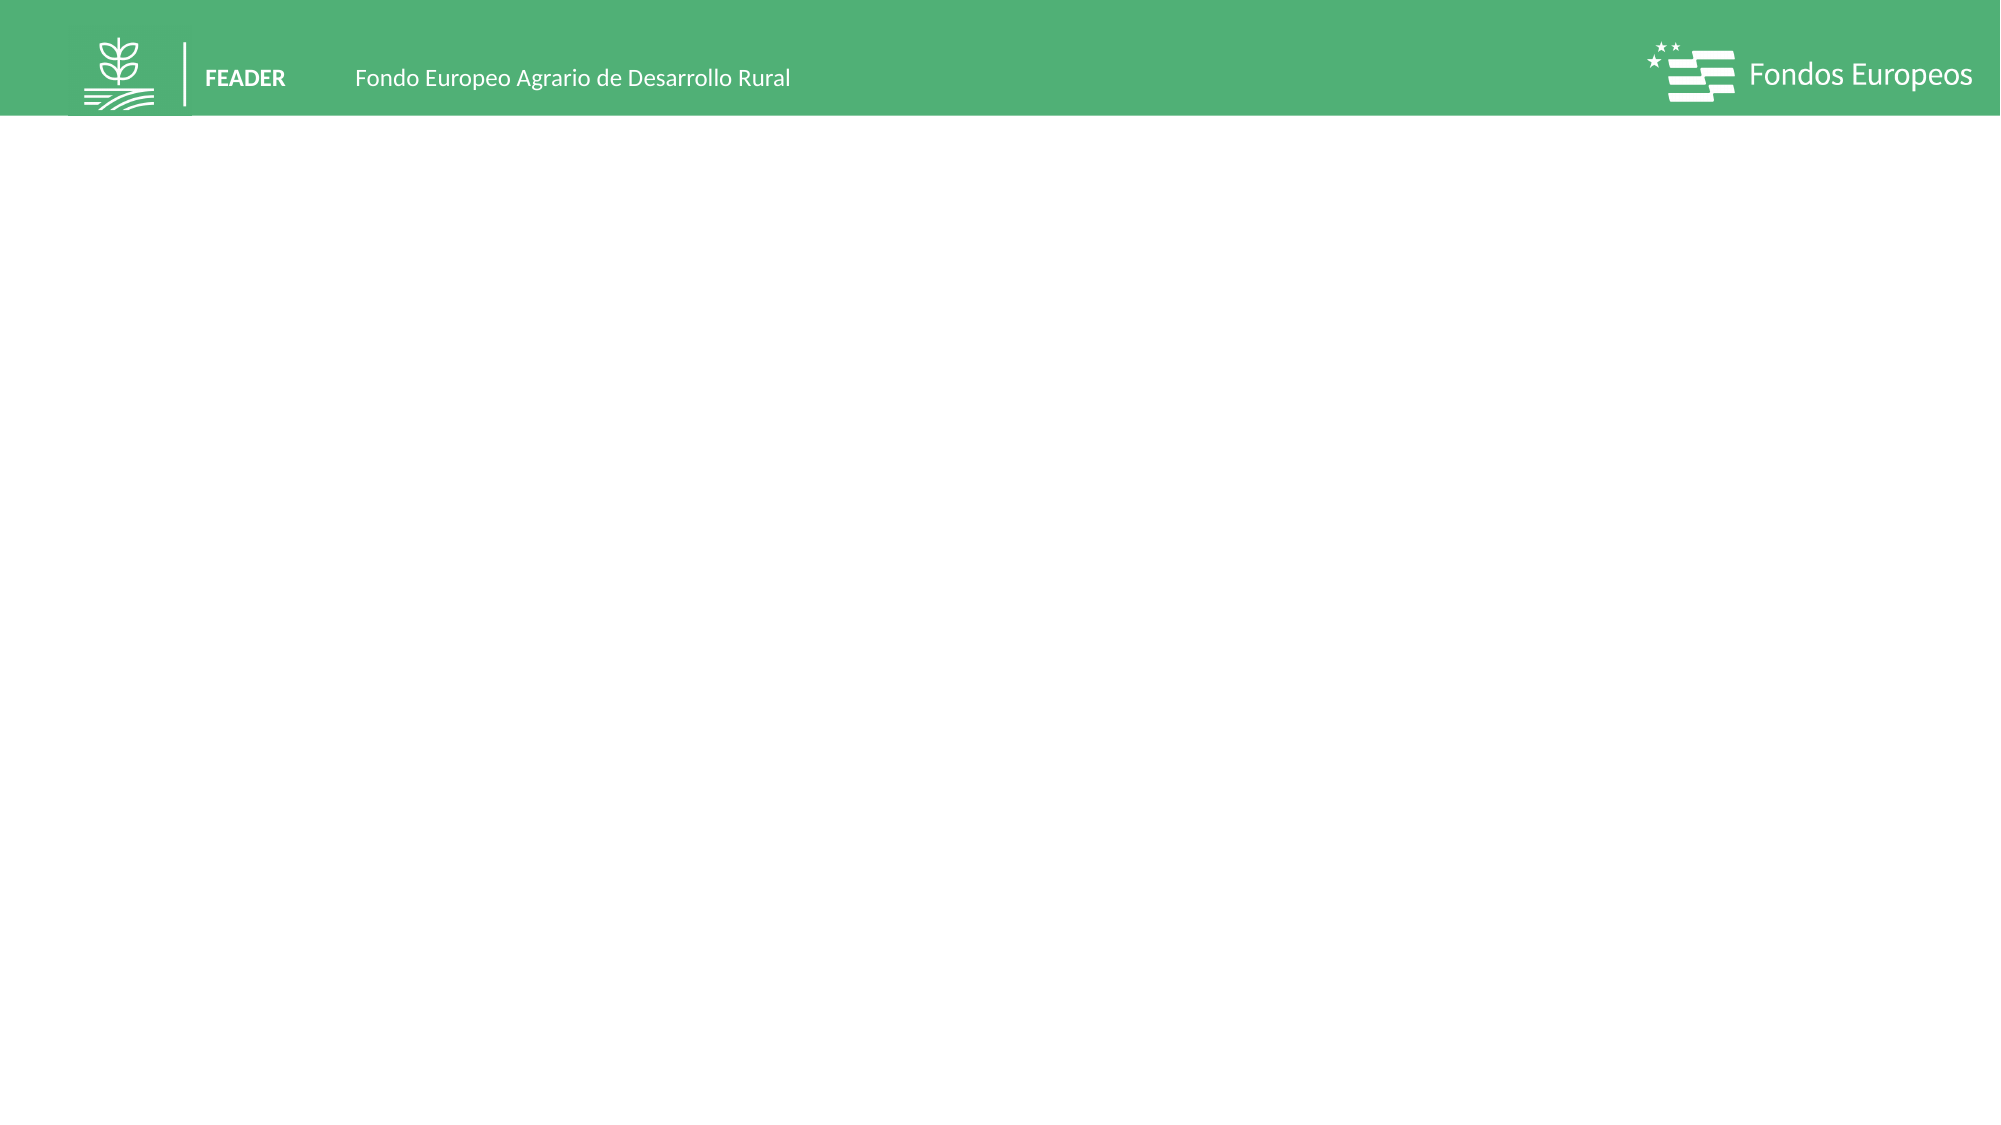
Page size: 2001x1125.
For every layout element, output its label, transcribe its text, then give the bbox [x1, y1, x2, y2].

text_box [0, 0, 2000, 117]
picture [68, 25, 192, 117]
picture [1640, 34, 1978, 107]
text_box FEADER Fondo Europeo Agrario de Desarrollo Rural [192, 54, 1146, 100]
